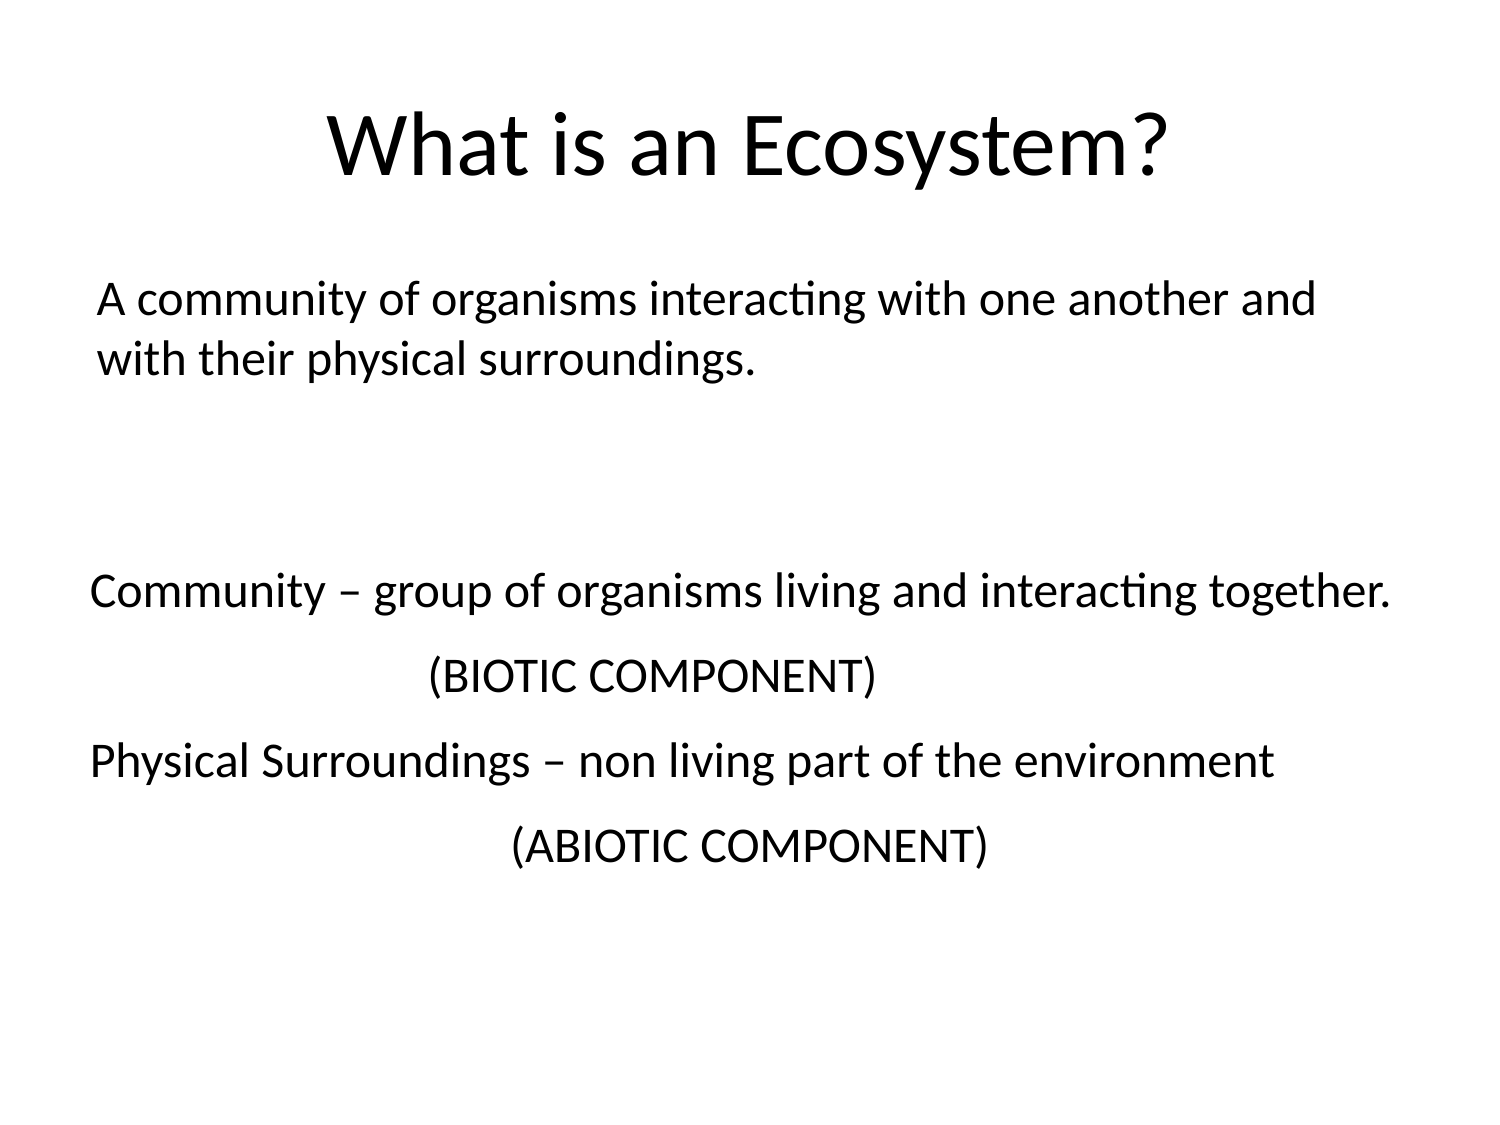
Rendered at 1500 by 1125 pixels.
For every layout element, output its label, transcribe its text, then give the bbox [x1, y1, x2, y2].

title What is an Ecosystem? [75, 45, 1425, 233]
text_box Community – group of organisms living and interacting together. (BIOTIC COMPONENT) Physical Surroundings – non living part of the environment (ABIOTIC COMPONENT) [74, 549, 1425, 880]
text_box A community of organisms interacting with one another and with their physical surroundings. [81, 257, 1370, 393]
